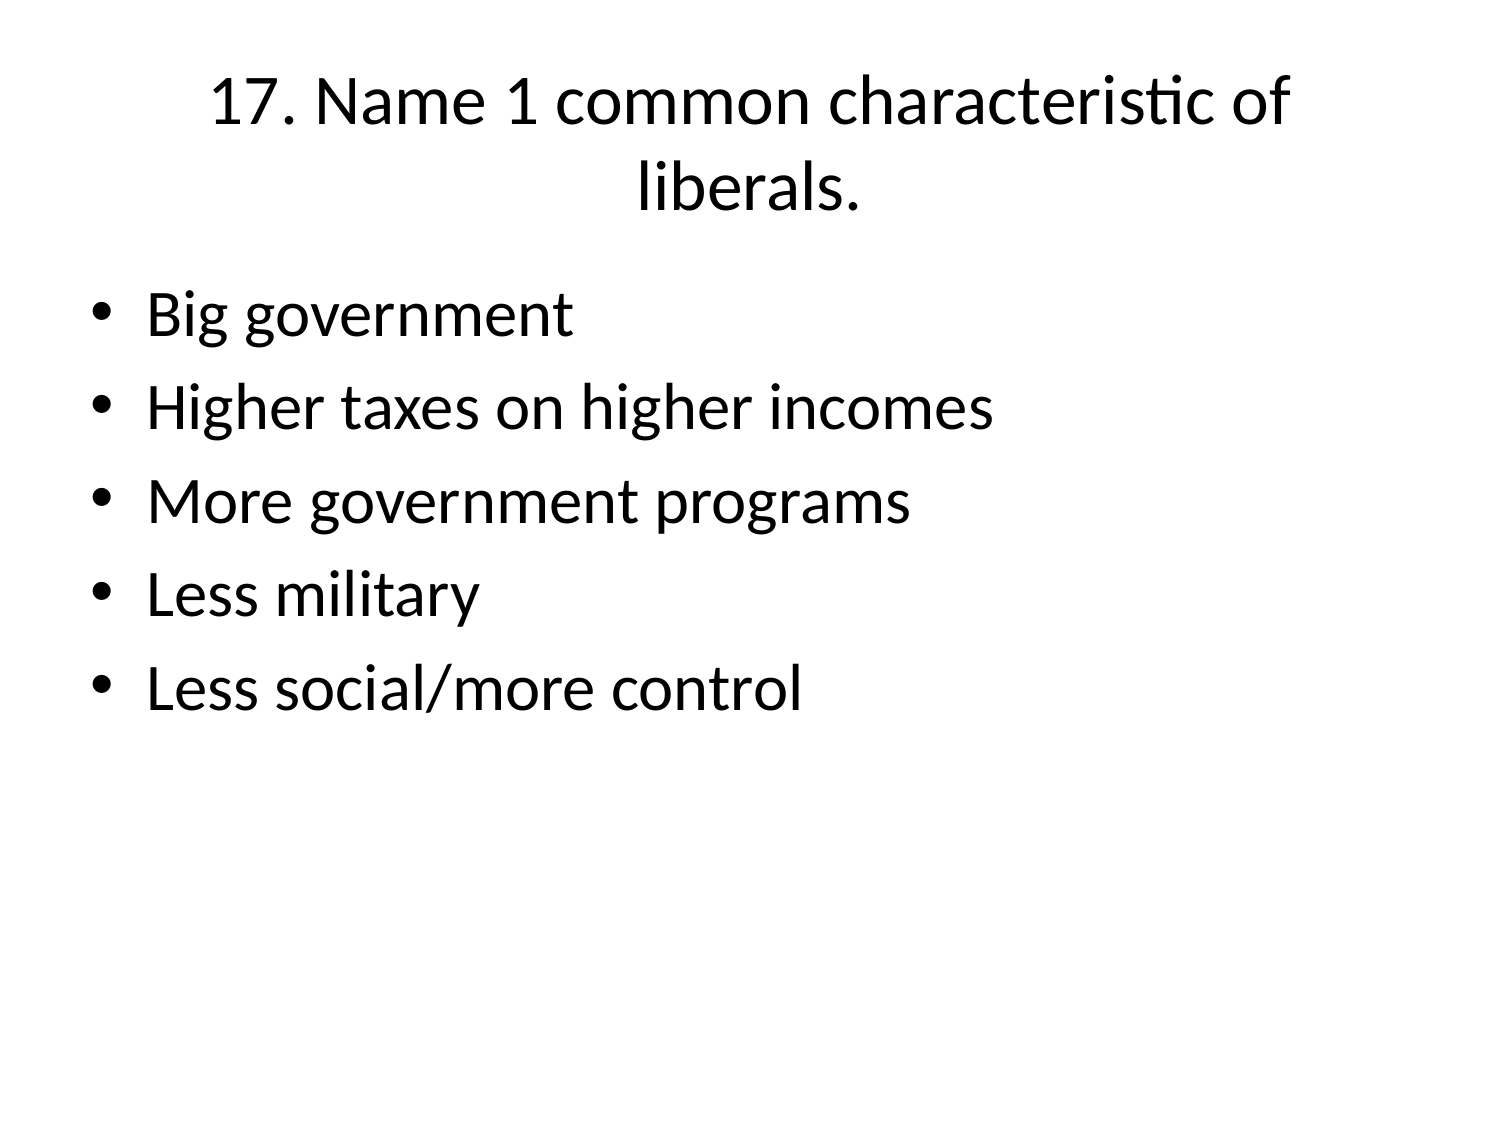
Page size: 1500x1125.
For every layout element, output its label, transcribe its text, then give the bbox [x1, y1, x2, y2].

title 17. Name 1 common characteristic of liberals. [75, 45, 1425, 233]
list Big government Higher taxes on higher incomes More government programs Less military Less social/more control [75, 262, 1425, 1005]
